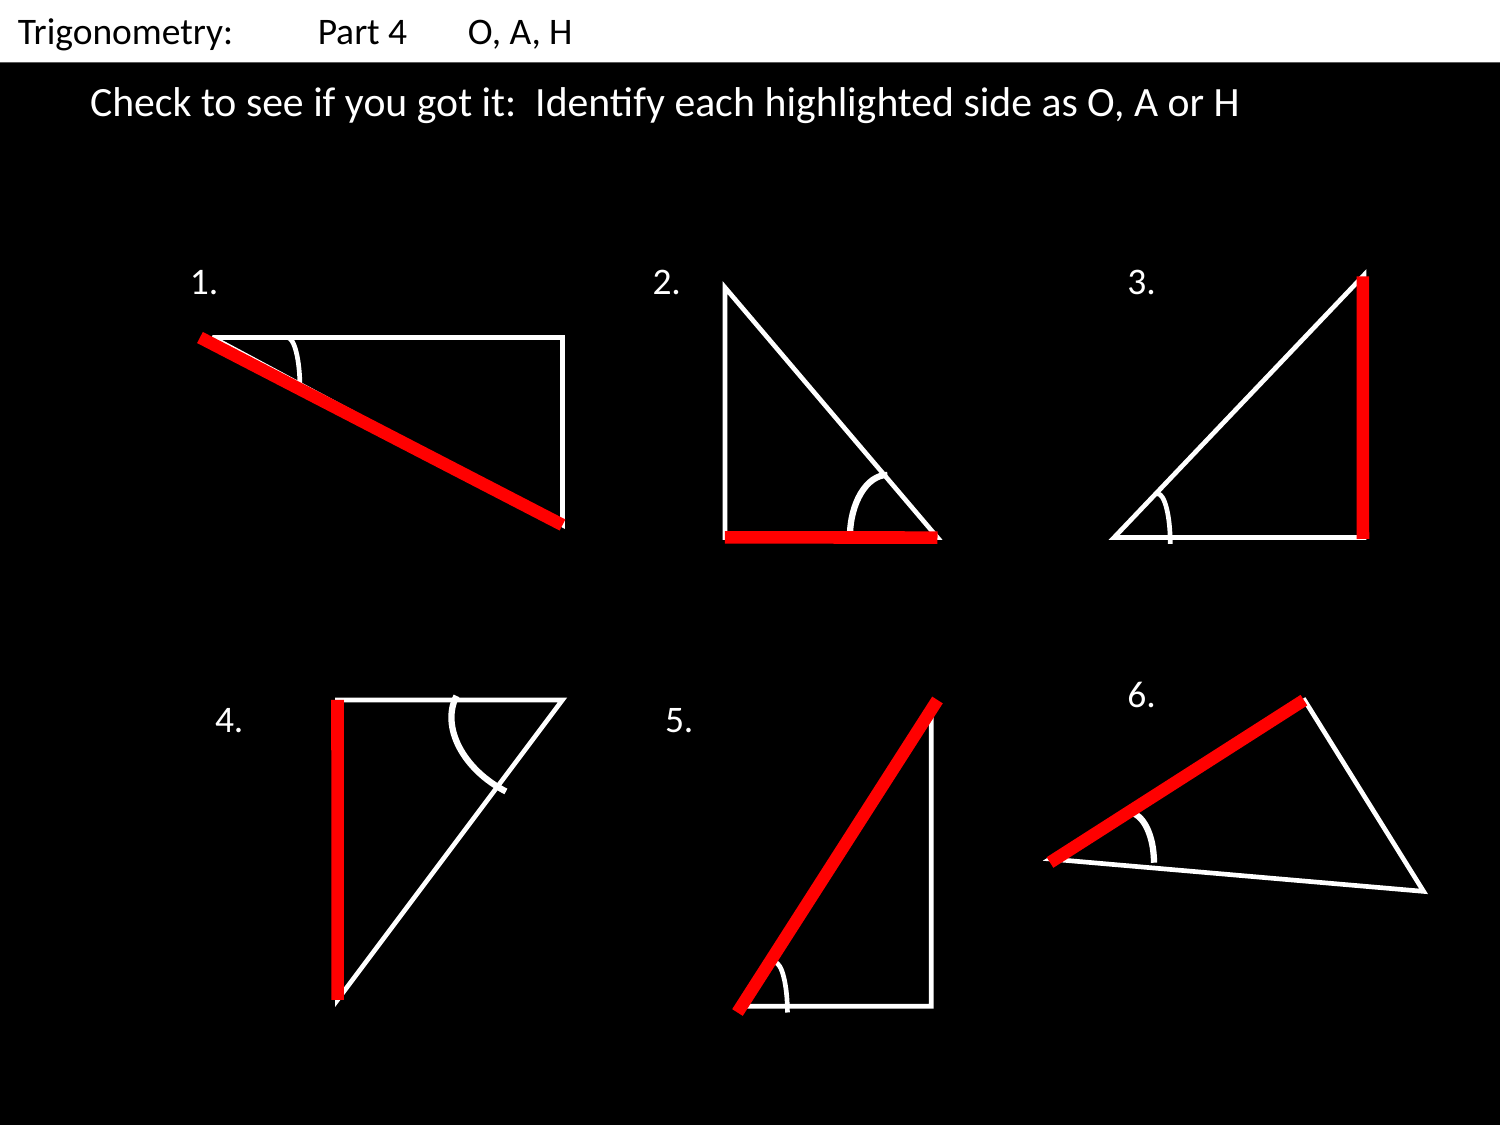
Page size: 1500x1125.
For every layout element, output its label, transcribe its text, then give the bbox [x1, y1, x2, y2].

text_box Trigonometry: Part 4 O, A, H [3, 0, 633, 105]
text_box [451, 695, 535, 792]
text_box 6. [1112, 662, 1172, 723]
text_box [289, 337, 563, 525]
text_box [1129, 812, 1154, 863]
text_box [212, 337, 287, 378]
title Check to see if you got it: Identify each highlighted side as O, A or H [75, 64, 1438, 138]
text_box [774, 962, 788, 1013]
text_box [338, 699, 497, 1000]
text_box [724, 287, 885, 537]
text_box 2. [637, 249, 697, 310]
text_box 5. [650, 687, 709, 748]
text_box [287, 337, 300, 388]
text_box [849, 474, 888, 537]
text_box [1157, 493, 1171, 544]
text_box 1. [175, 249, 234, 310]
text_box [1050, 700, 1424, 892]
text_box [1114, 277, 1362, 538]
text_box [743, 706, 932, 1007]
text_box 3. [1112, 249, 1172, 310]
text_box [465, 699, 563, 738]
text_box 4. [200, 687, 259, 748]
text_box [888, 479, 938, 537]
text_box [633, 0, 1500, 64]
